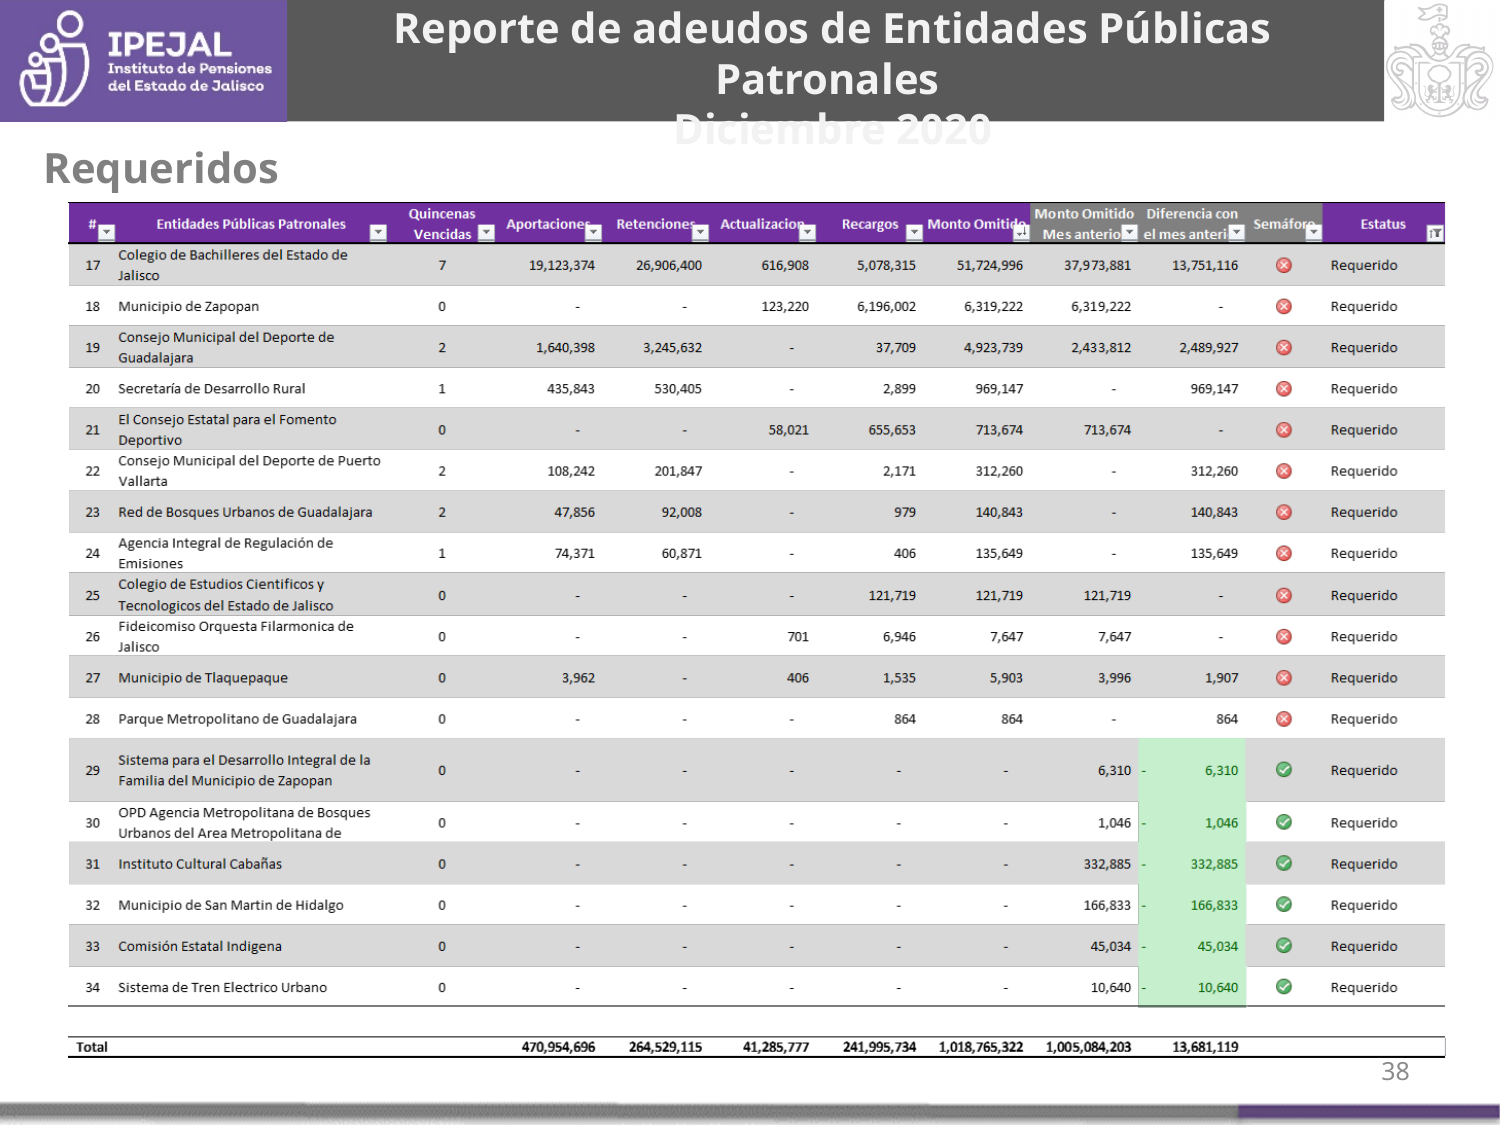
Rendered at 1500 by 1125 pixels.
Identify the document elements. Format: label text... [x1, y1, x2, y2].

text_box Reporte de adeudos de Entidades Públicas Patronales Diciembre 2020 [271, 0, 1395, 116]
picture [68, 202, 1446, 1059]
text_box Requeridos [28, 139, 1446, 209]
picture [0, 0, 288, 122]
picture [0, 1096, 1500, 1125]
slide_number 37 [1074, 1059, 1425, 1103]
